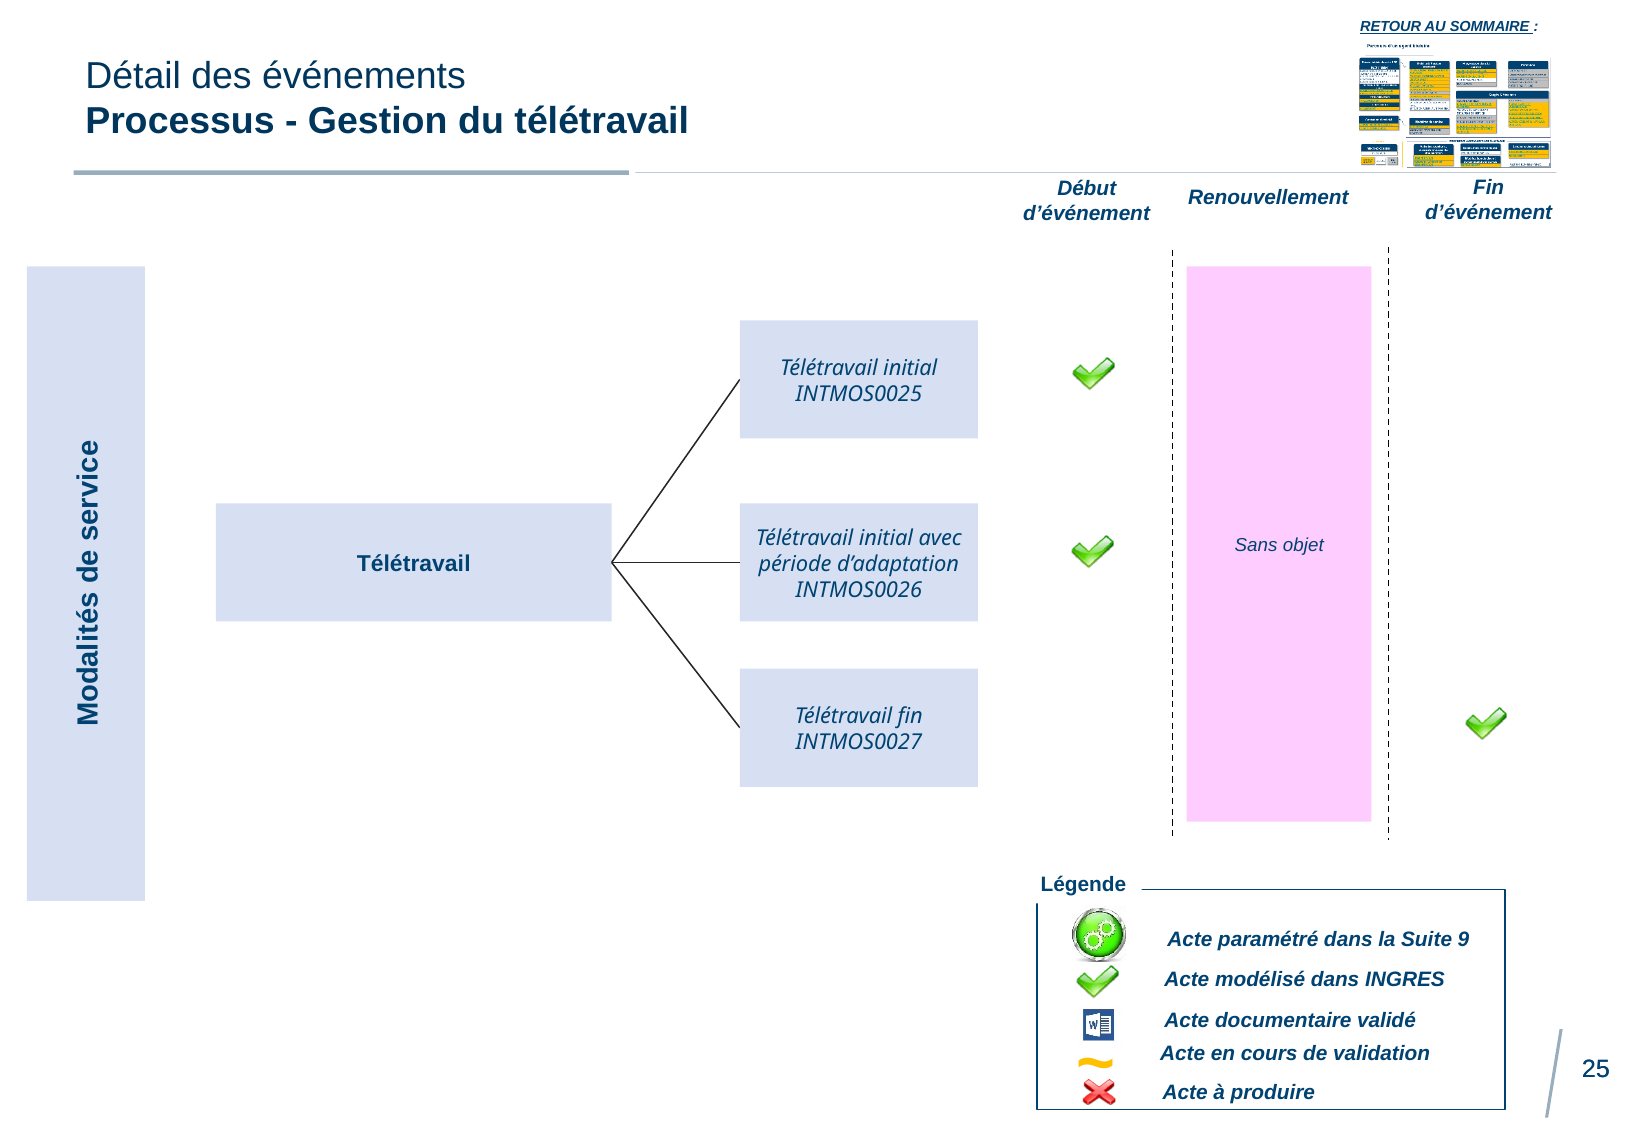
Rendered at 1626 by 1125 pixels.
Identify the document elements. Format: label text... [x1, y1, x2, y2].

picture [1071, 531, 1114, 574]
picture [1072, 353, 1115, 396]
picture [1359, 40, 1553, 168]
picture [1082, 1079, 1116, 1105]
slide_number 25 [1516, 1044, 1625, 1121]
picture [1067, 906, 1128, 1055]
picture [1465, 703, 1507, 746]
